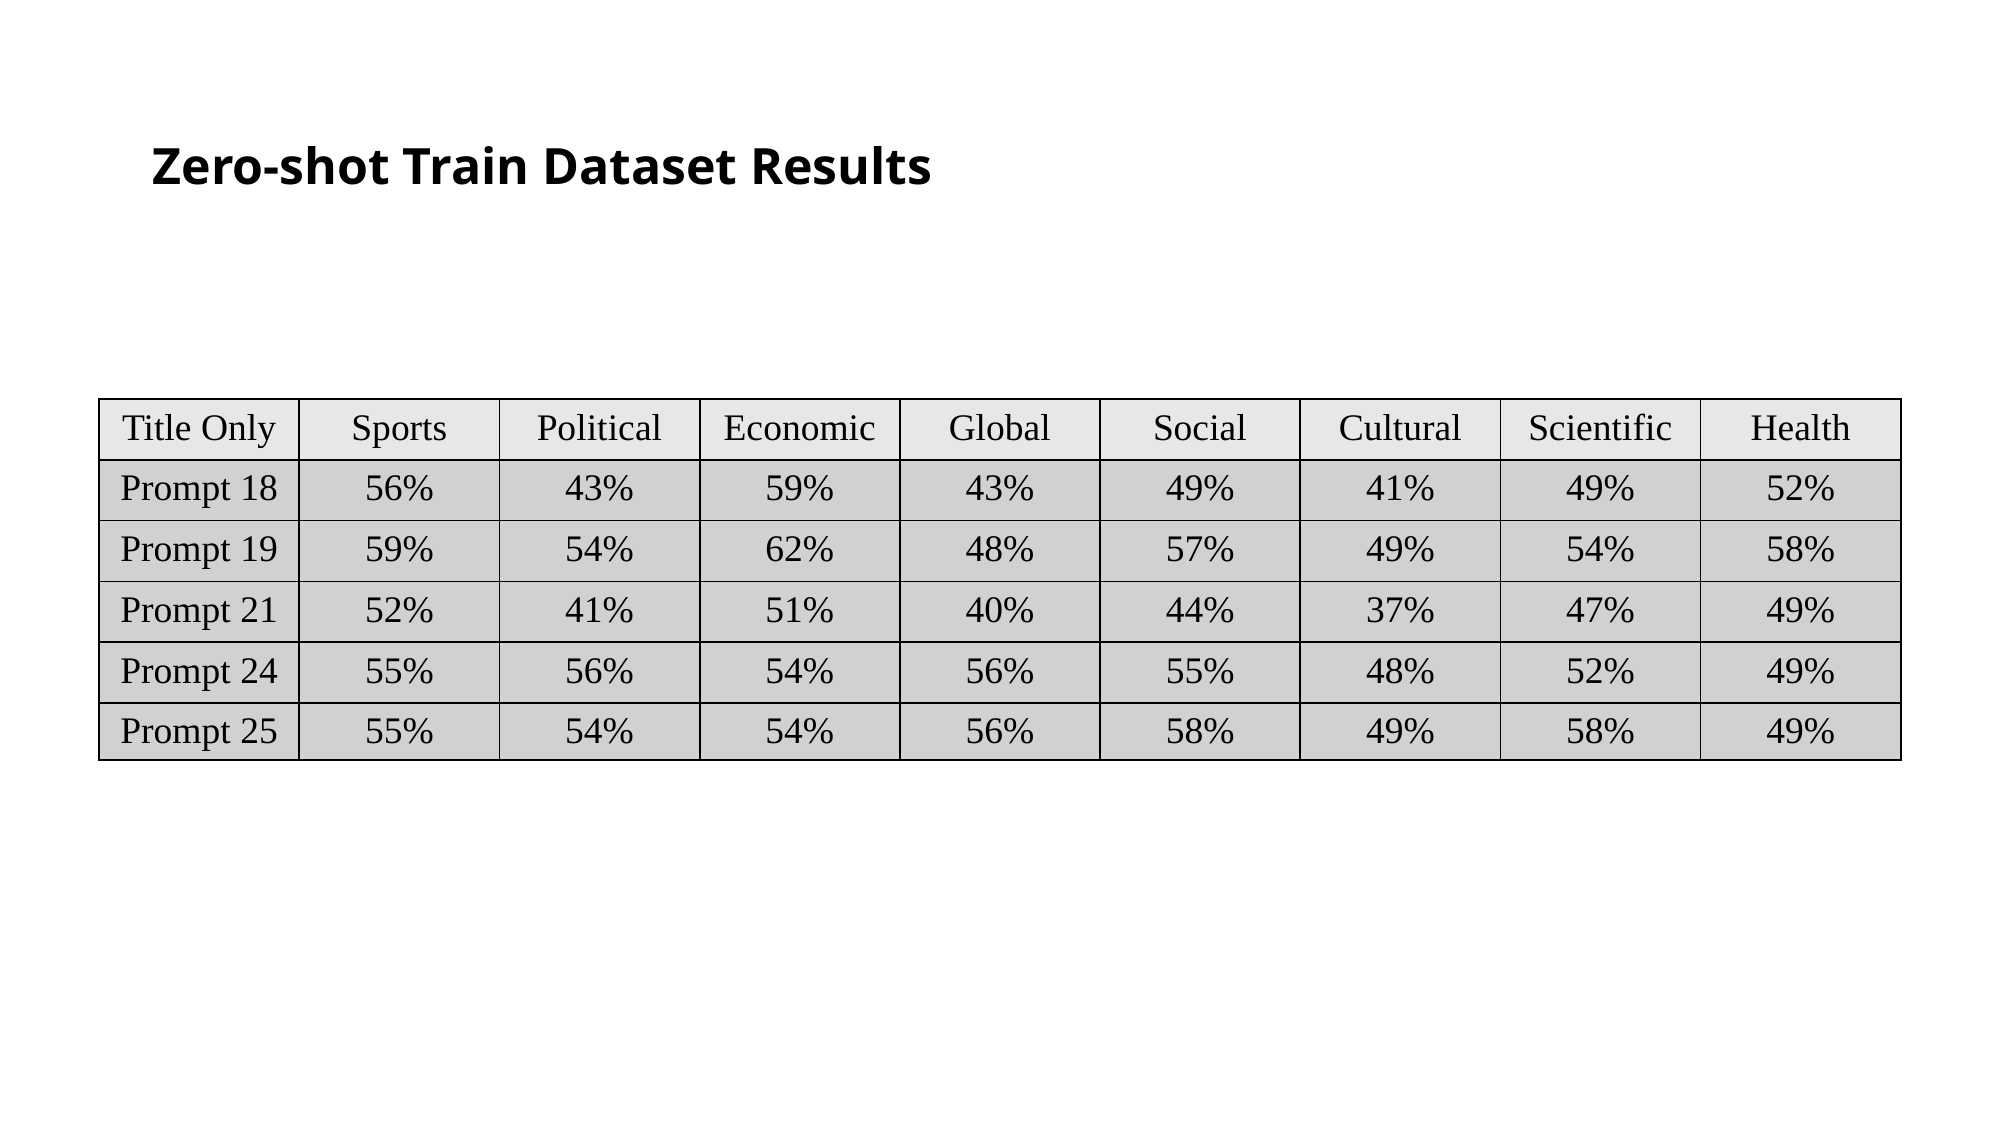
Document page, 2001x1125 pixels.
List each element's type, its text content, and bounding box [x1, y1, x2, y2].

table_cell 58% [1101, 704, 1299, 759]
table_cell 48% [1301, 643, 1500, 702]
table_cell 59% [300, 521, 499, 581]
table_cell 57% [1101, 521, 1299, 581]
table_header Economic [701, 400, 899, 459]
table_cell 54% [500, 704, 699, 759]
table_cell 54% [701, 704, 899, 759]
table_cell 51% [701, 582, 899, 641]
table_cell 55% [300, 704, 499, 759]
table_cell 56% [500, 643, 699, 702]
table_header Political [500, 400, 699, 459]
table_cell 49% [1501, 461, 1700, 520]
table_cell 56% [901, 643, 1099, 702]
table_cell 54% [500, 521, 699, 581]
table_cell Prompt 19 [100, 521, 298, 581]
table_header Sports [300, 400, 499, 459]
table_cell 48% [901, 521, 1099, 581]
table_cell 52% [300, 582, 499, 641]
table_cell 49% [1301, 704, 1500, 759]
table_cell Prompt 24 [100, 643, 298, 702]
table_header Health [1701, 400, 1900, 459]
table_cell 55% [1101, 643, 1299, 702]
table_cell 40% [901, 582, 1099, 641]
table_cell 58% [1501, 704, 1700, 759]
table_cell 59% [701, 461, 899, 520]
table_cell 49% [1301, 521, 1500, 581]
title Zero-shot Train Dataset Results [137, 59, 1863, 278]
table_cell 41% [1301, 461, 1500, 520]
table_cell 54% [701, 643, 899, 702]
table_cell 62% [701, 521, 899, 581]
table_cell 43% [500, 461, 699, 520]
table_header Global [901, 400, 1099, 459]
table_cell 55% [300, 643, 499, 702]
table_cell 49% [1701, 582, 1900, 641]
table_header Scientific [1501, 400, 1700, 459]
table_cell 44% [1101, 582, 1299, 641]
table_cell Prompt 18 [100, 461, 298, 520]
table_cell 52% [1701, 461, 1900, 520]
table_header Cultural [1301, 400, 1500, 459]
table_header Title Only [100, 400, 298, 459]
table_cell 58% [1701, 521, 1900, 581]
table_cell 41% [500, 582, 699, 641]
table_cell Prompt 21 [100, 582, 298, 641]
table_cell 52% [1501, 643, 1700, 702]
table_cell 37% [1301, 582, 1500, 641]
table_cell 49% [1101, 461, 1299, 520]
table_cell Prompt 25 [100, 704, 298, 759]
table_cell 54% [1501, 521, 1700, 581]
table_cell 43% [901, 461, 1099, 520]
table_header Social [1101, 400, 1299, 459]
table_cell 56% [300, 461, 499, 520]
table_cell 56% [901, 704, 1099, 759]
table_cell 49% [1701, 704, 1900, 759]
table_cell 47% [1501, 582, 1700, 641]
table_cell 49% [1701, 643, 1900, 702]
